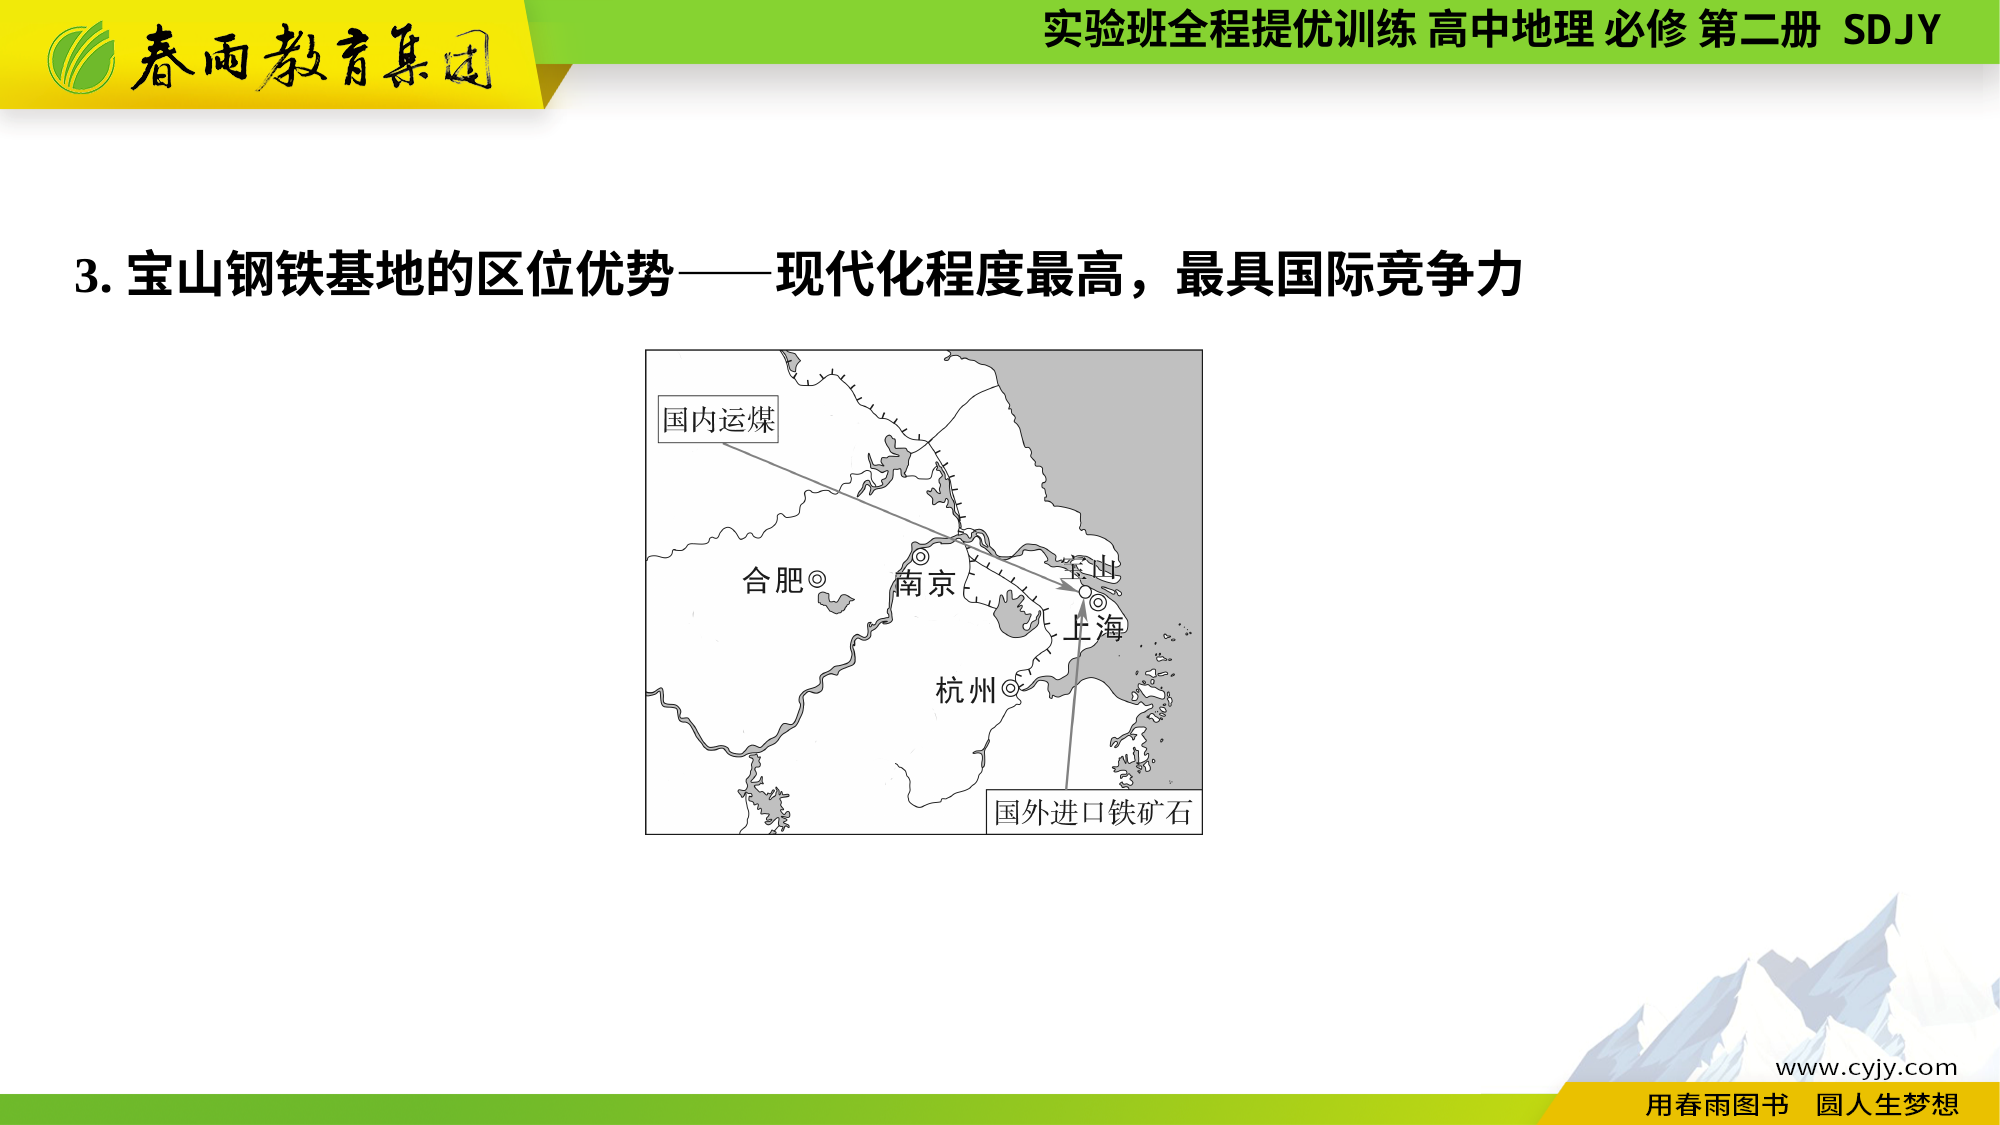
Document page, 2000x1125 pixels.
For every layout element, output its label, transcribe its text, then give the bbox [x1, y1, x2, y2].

list 3.宝山钢铁基地的区位优势——现代化程度最高，最具国际竞争力 [59, 205, 1944, 300]
picture [0, 0, 2000, 1125]
